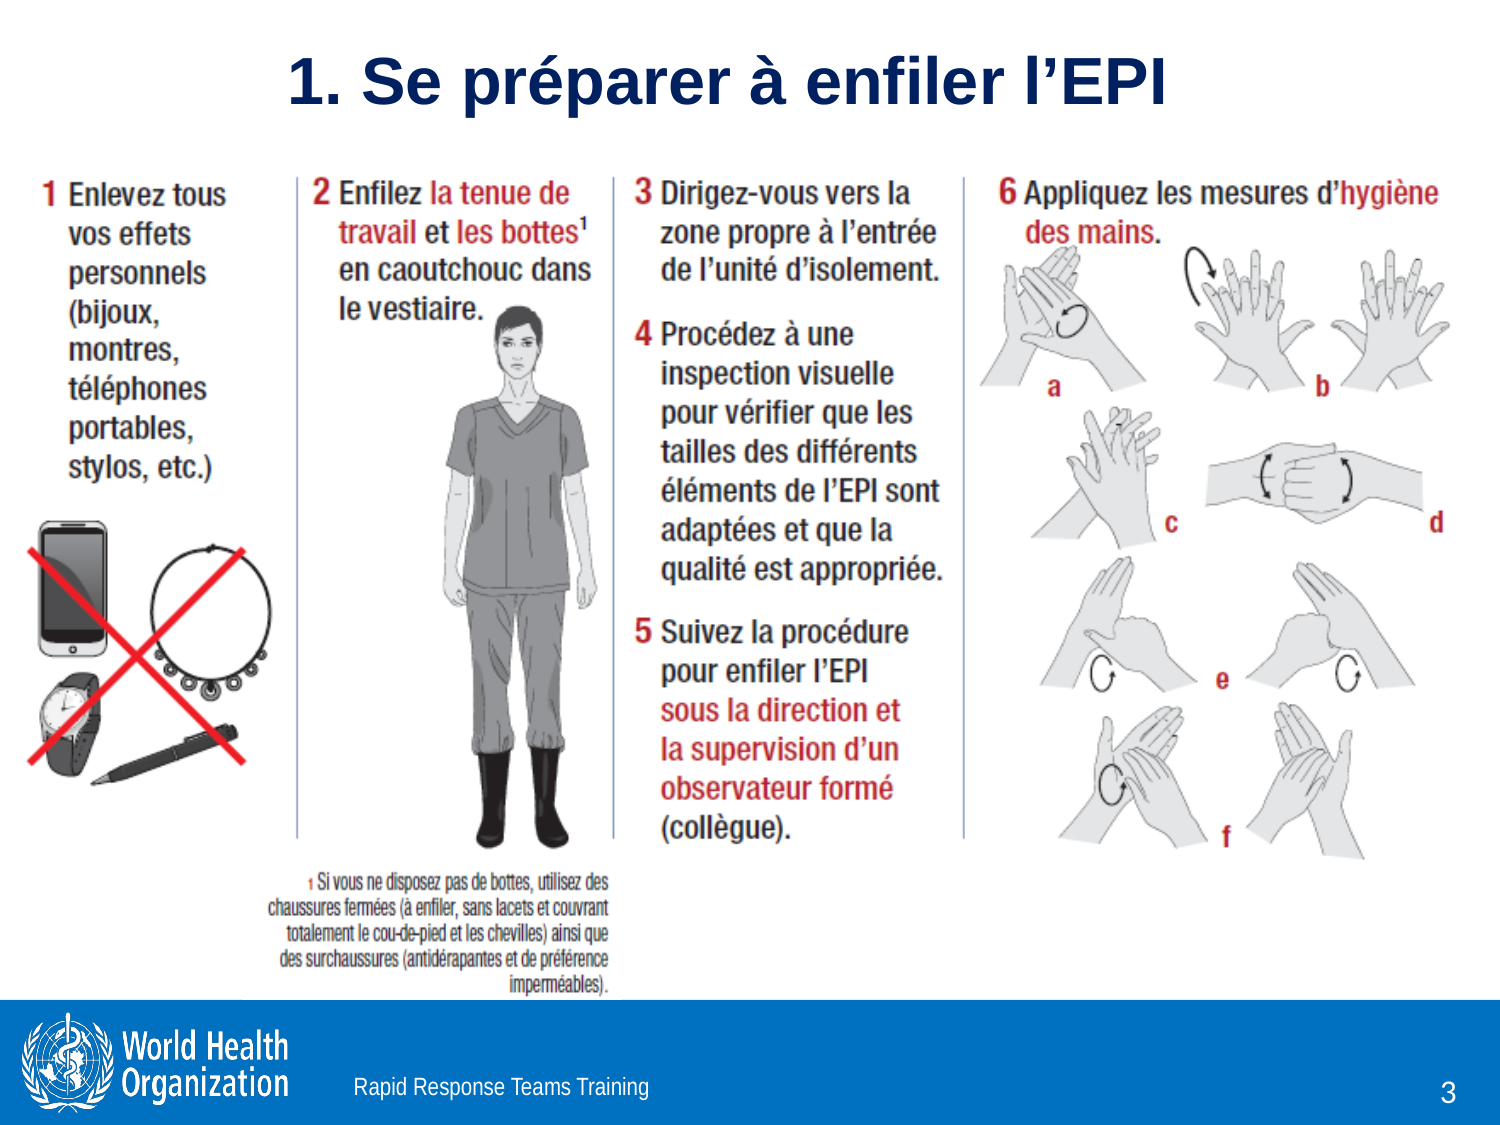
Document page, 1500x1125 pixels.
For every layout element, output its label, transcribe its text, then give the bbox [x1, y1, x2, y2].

title 1. Se préparer à enfiler l’EPI [53, 0, 1404, 171]
picture [21, 1012, 288, 1113]
picture [17, 172, 1484, 1000]
